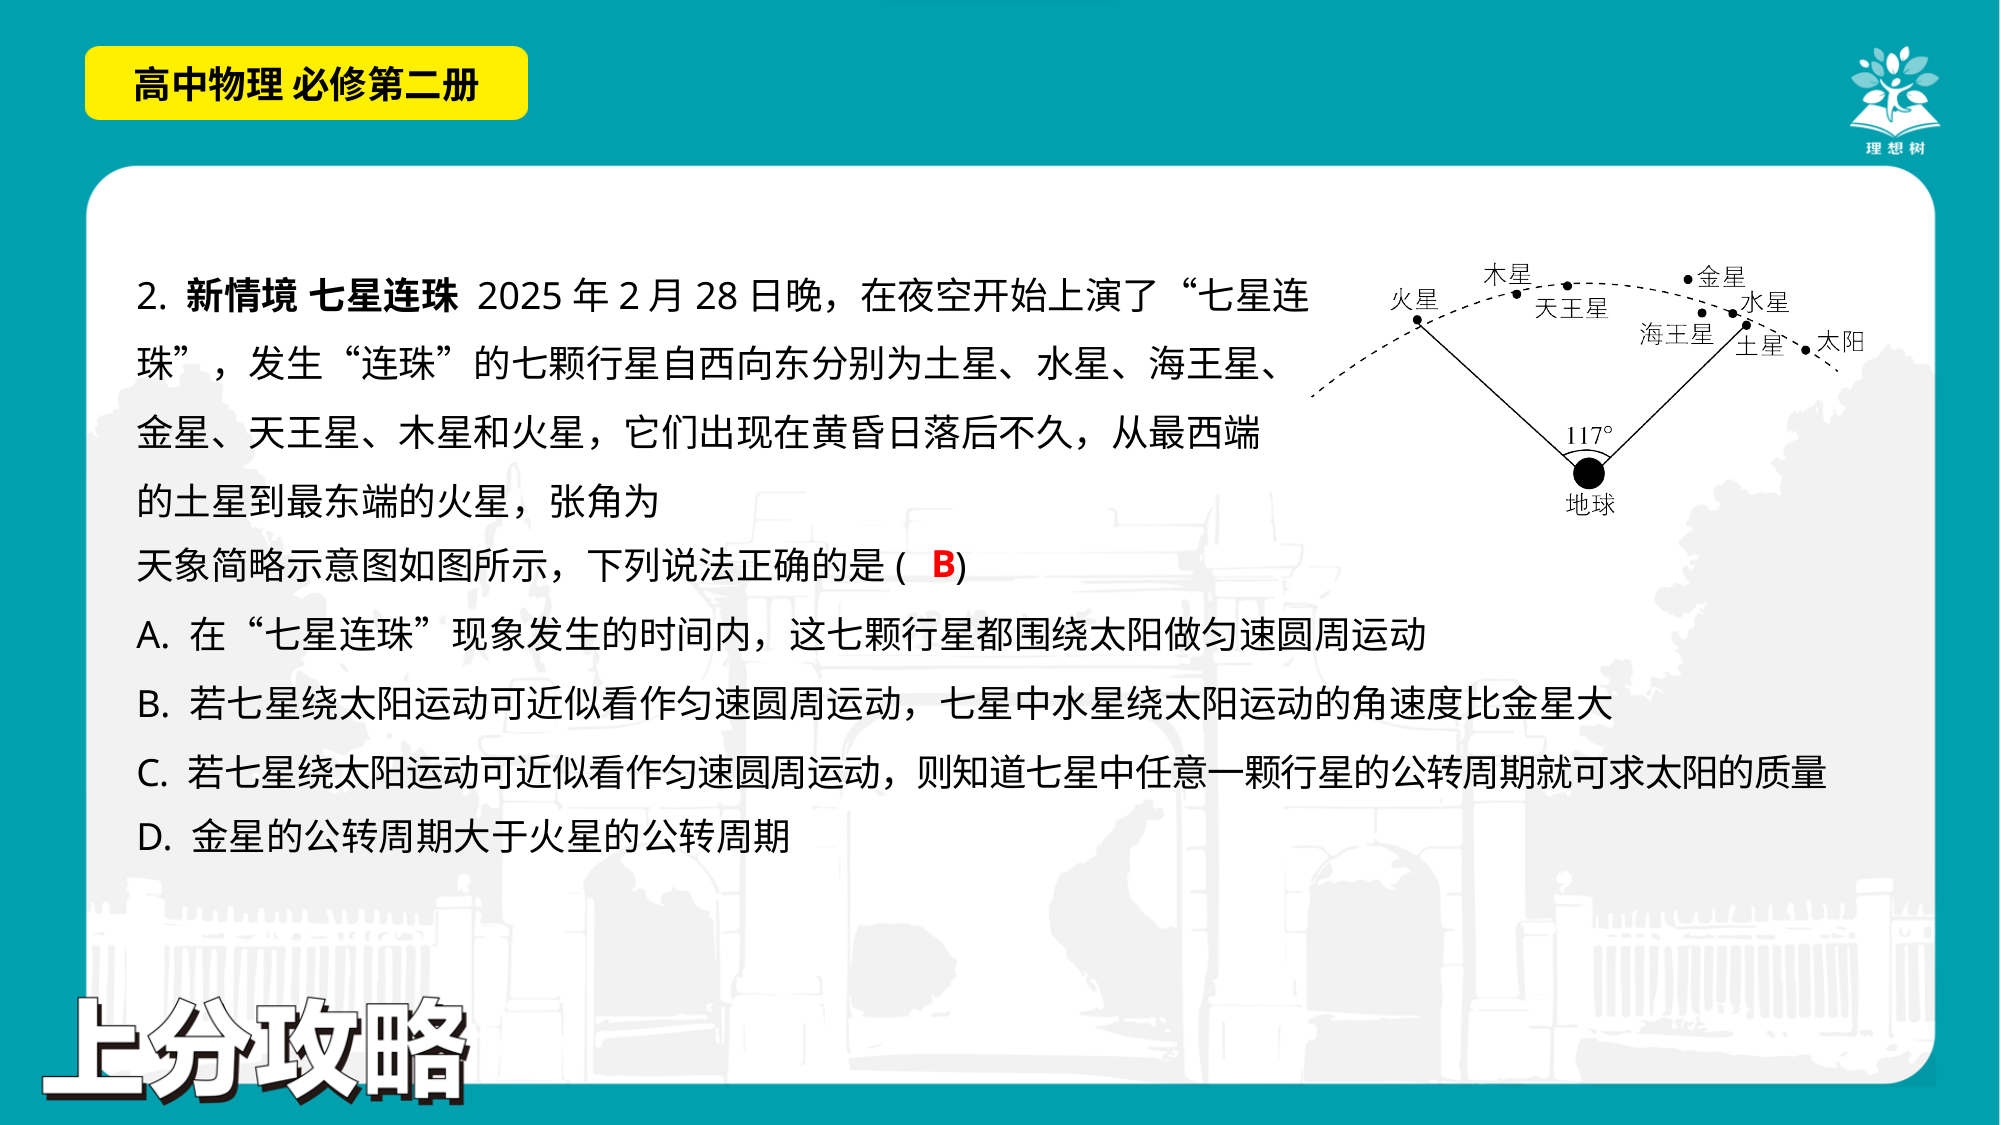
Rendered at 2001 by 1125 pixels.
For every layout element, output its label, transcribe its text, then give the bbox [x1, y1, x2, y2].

text_box A. 在“七星连珠”现象发生的时间内，这七颗行星都围绕太阳做匀速圆周运动 B. 若七星绕太阳运动可近似看作匀速圆周运动，七星中水星绕太阳运动的角速度比金星大 C. 若七星绕太阳运动可近似看作匀速圆周运动，则知道七星中任意一颗行星的公转周期就可求太阳的质量 D. 金星的公转周期大于火星的公转周期 [136, 587, 1865, 852]
picture [0, 0, 2000, 1125]
text_box B [916, 520, 971, 579]
